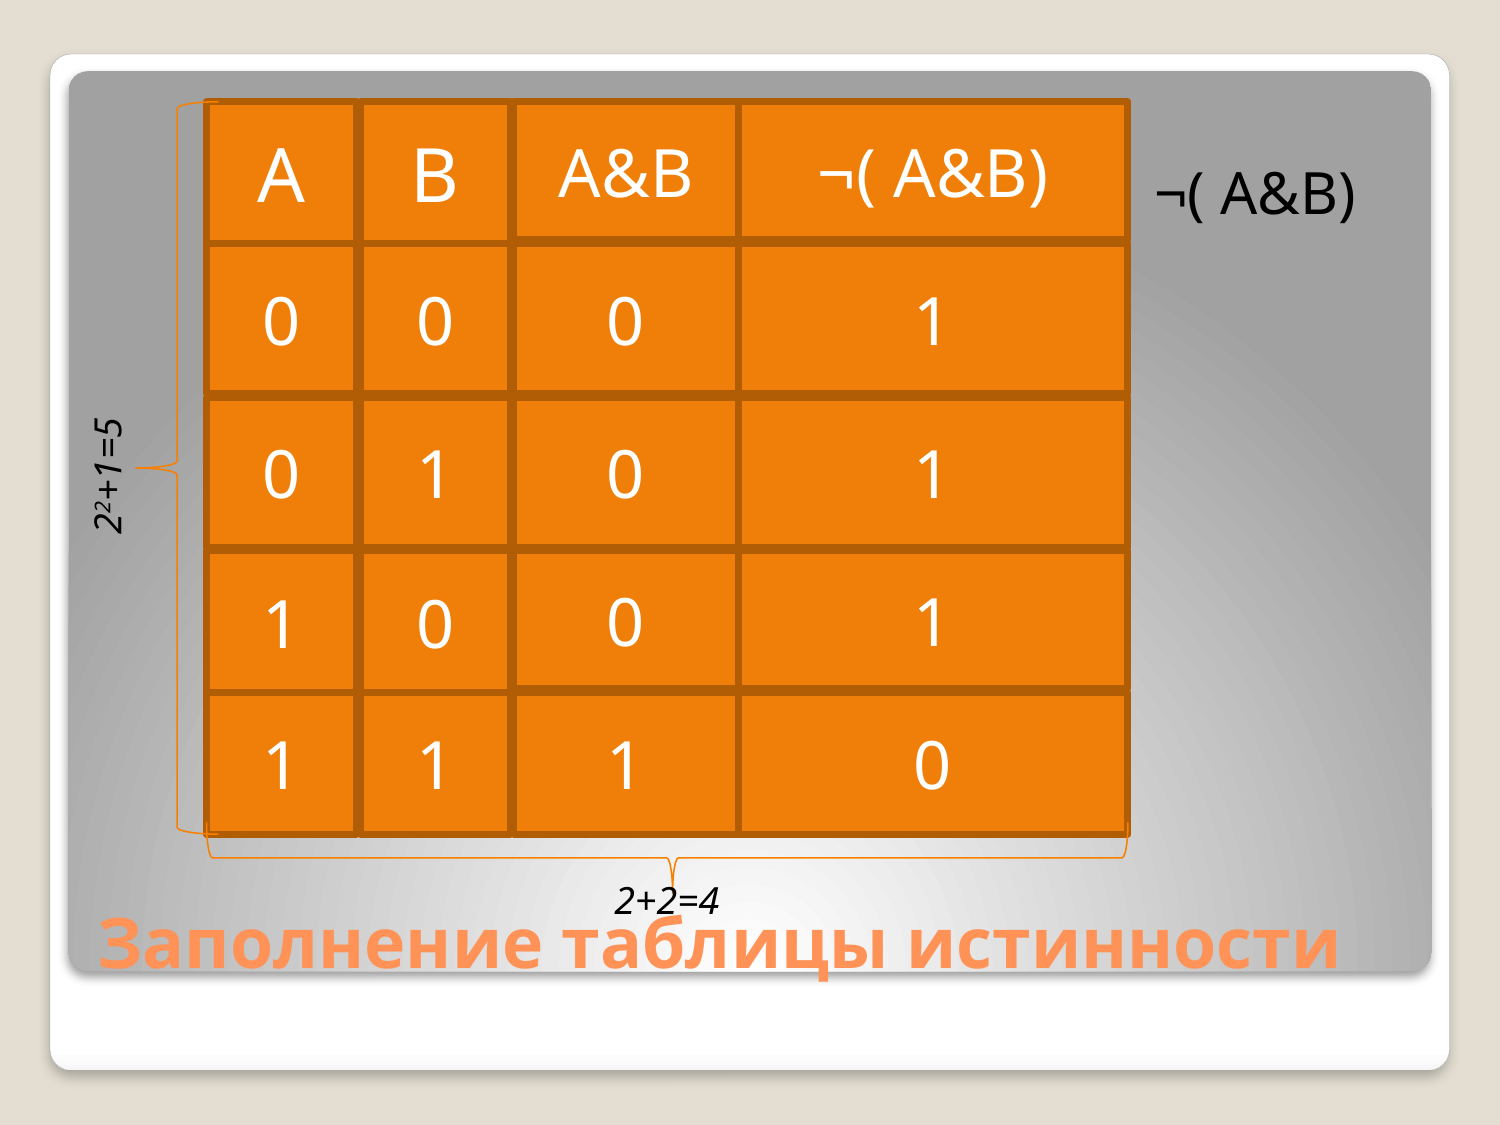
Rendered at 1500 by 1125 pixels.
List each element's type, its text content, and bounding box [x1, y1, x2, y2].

text_box 0 [359, 547, 510, 689]
text_box 1 [357, 394, 511, 547]
text_box A&B [510, 98, 736, 243]
text_box 1 [357, 689, 510, 822]
text_box 0 [735, 689, 1131, 838]
text_box 0 [514, 243, 735, 394]
text_box 0 [357, 246, 514, 394]
text_box 1 [219, 689, 357, 822]
text_box B [357, 98, 514, 247]
text_box 1 [219, 547, 360, 689]
text_box A [203, 98, 358, 247]
text_box [137, 100, 219, 835]
text_box 1 [735, 394, 1131, 548]
text_box 0 [219, 394, 357, 547]
text_box ¬( A&B) [735, 98, 1131, 243]
text_box 0 [510, 547, 735, 690]
text_box ¬( A&B) [1139, 149, 1424, 234]
text_box 1 [735, 547, 1131, 689]
title Заполнение таблицы истинности [82, 817, 1425, 991]
text_box 1 [510, 689, 735, 822]
text_box 0 [510, 394, 735, 548]
text_box 22+1=5 [76, 402, 137, 550]
text_box 1 [735, 243, 1131, 394]
text_box [205, 822, 1129, 869]
text_box 2+2=4 [599, 869, 735, 930]
text_box 0 [219, 247, 357, 394]
